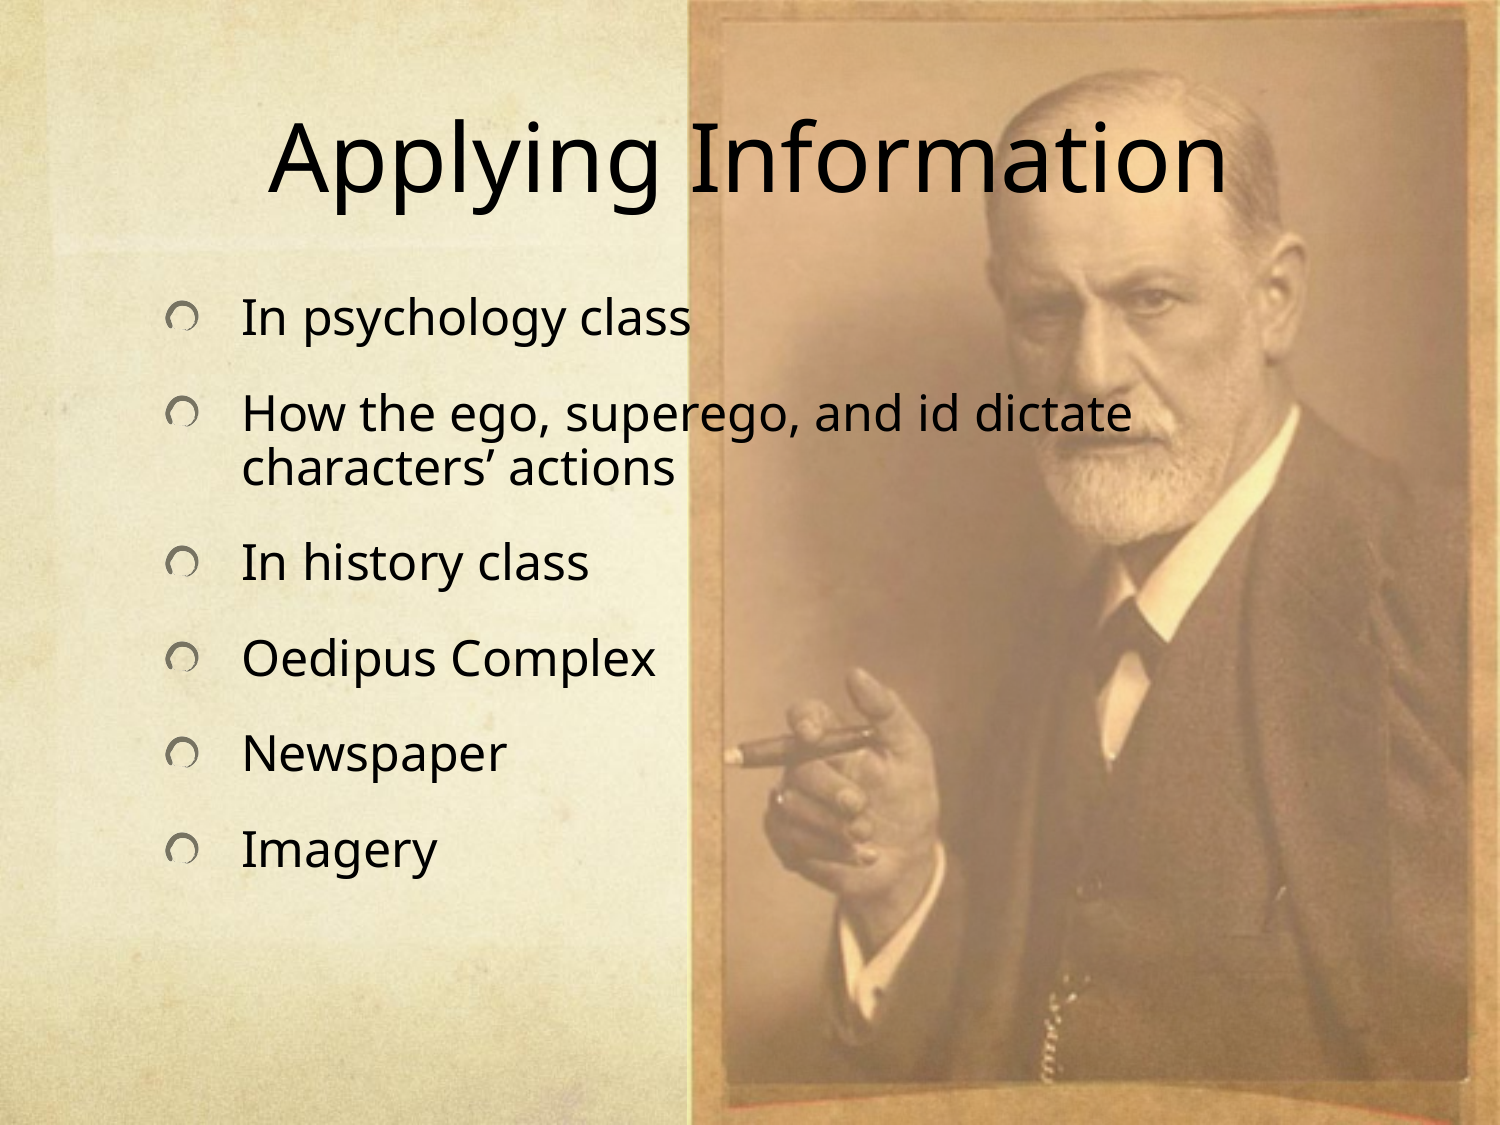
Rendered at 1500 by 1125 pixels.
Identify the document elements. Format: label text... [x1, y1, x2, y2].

list In psychology class How the ego, superego, and id dictate characters’ actions In history class Oedipus Complex Newspaper Imagery [150, 284, 673, 950]
picture [0, 0, 1500, 1125]
title Applying Information [150, 82, 673, 225]
